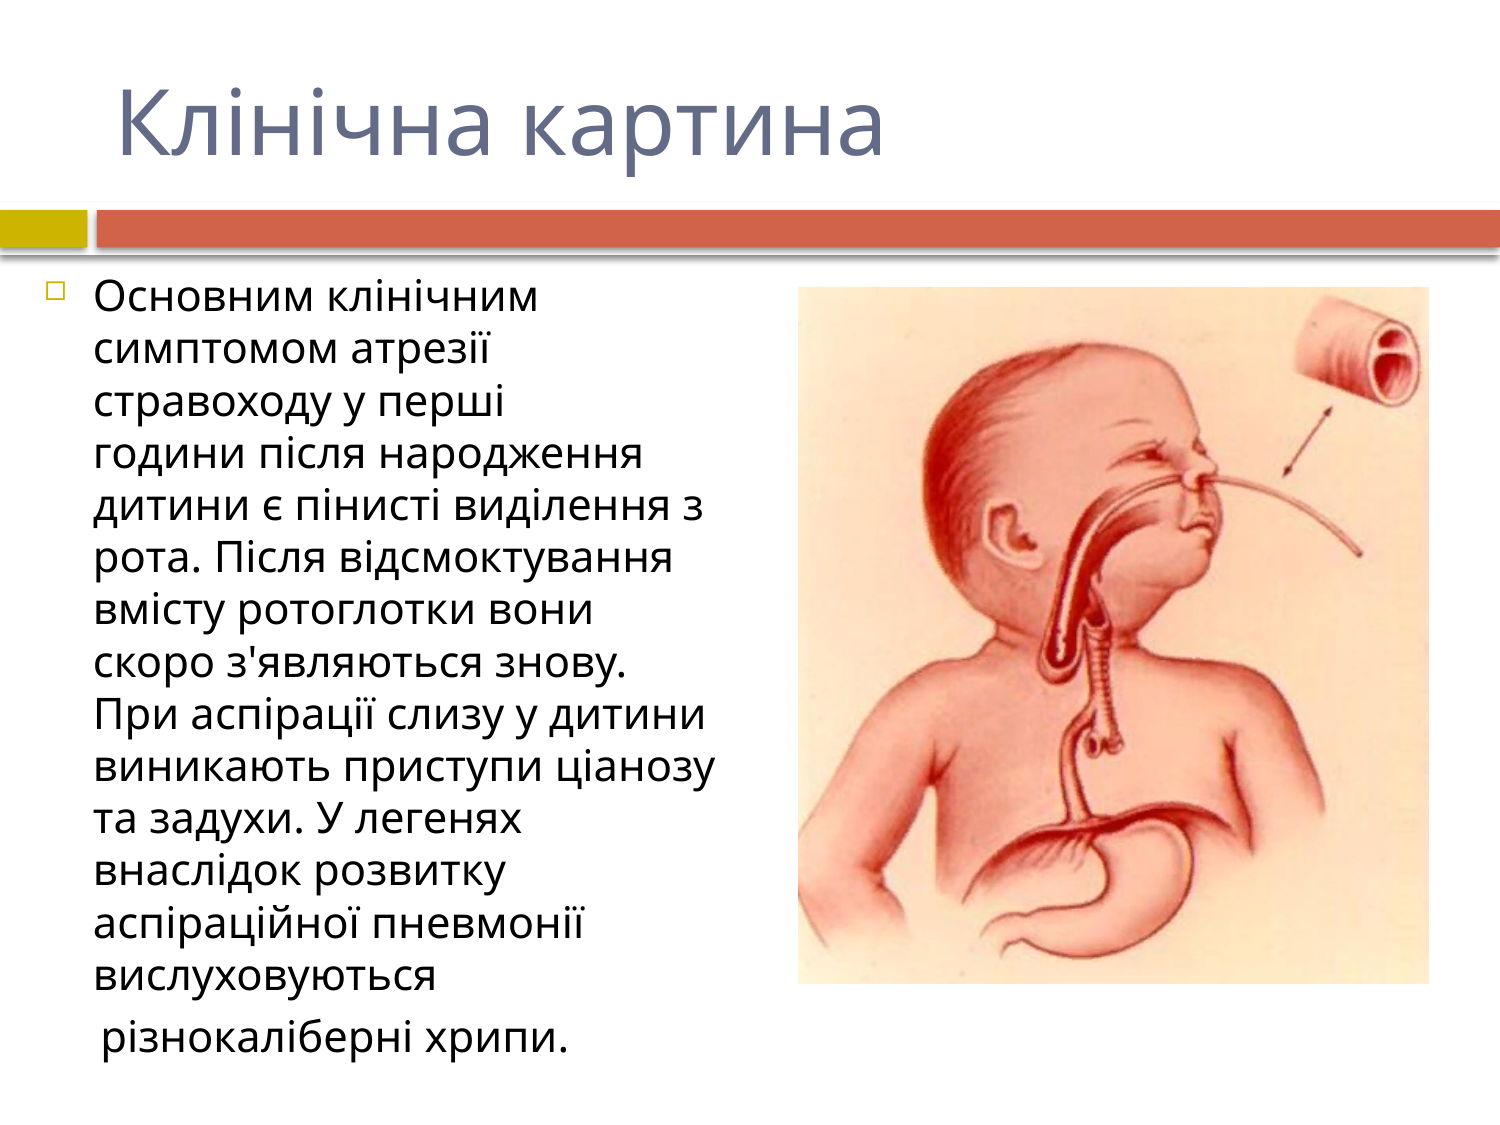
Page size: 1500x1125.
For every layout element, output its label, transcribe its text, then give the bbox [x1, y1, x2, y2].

list Основним клінічним симптомом атрезії стравоходу у перші години після народження дитини є пінисті виділення з рота. Після відсмоктування вмісту ротоглотки вони скоро з'являються знову. При аспірації слизу у дитини виникають приступи ціанозу та задухи. У легенях внаслідок розвитку аспіраційної пневмонії вислуховуються різнокаліберні хрипи. [29, 260, 738, 1071]
title Клінічна картина [99, 37, 1438, 200]
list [798, 286, 1429, 985]
